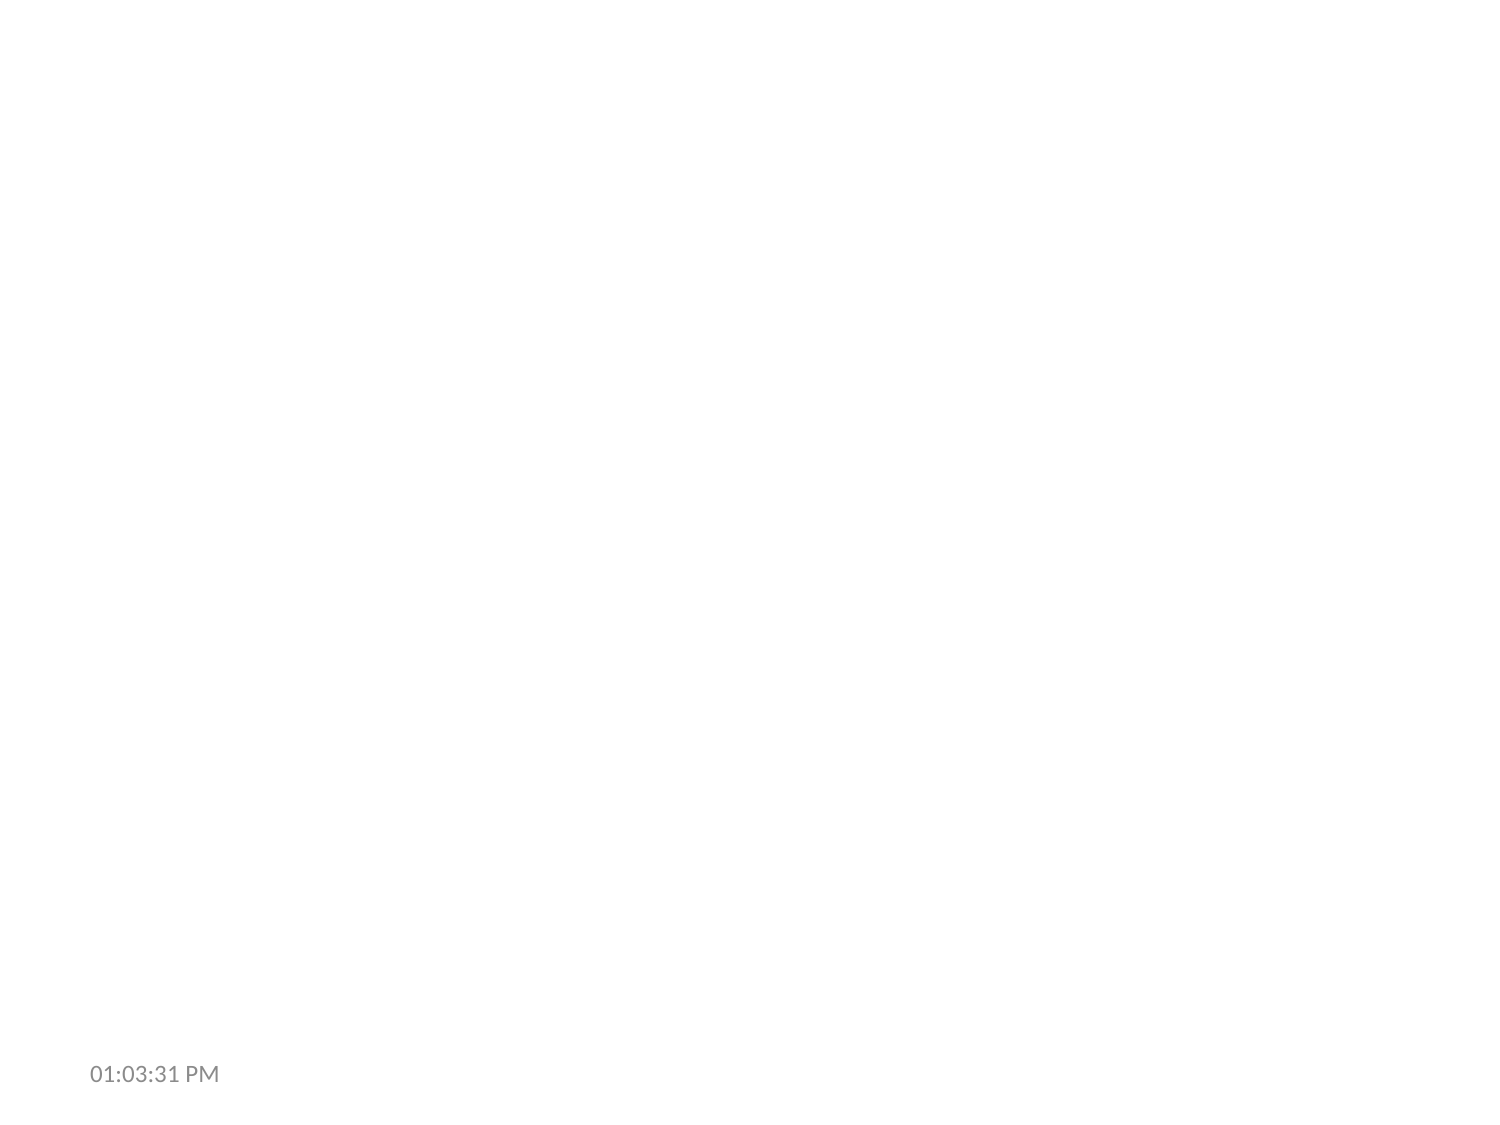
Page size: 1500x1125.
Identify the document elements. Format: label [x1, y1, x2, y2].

slide_number [75, 1042, 425, 1103]
